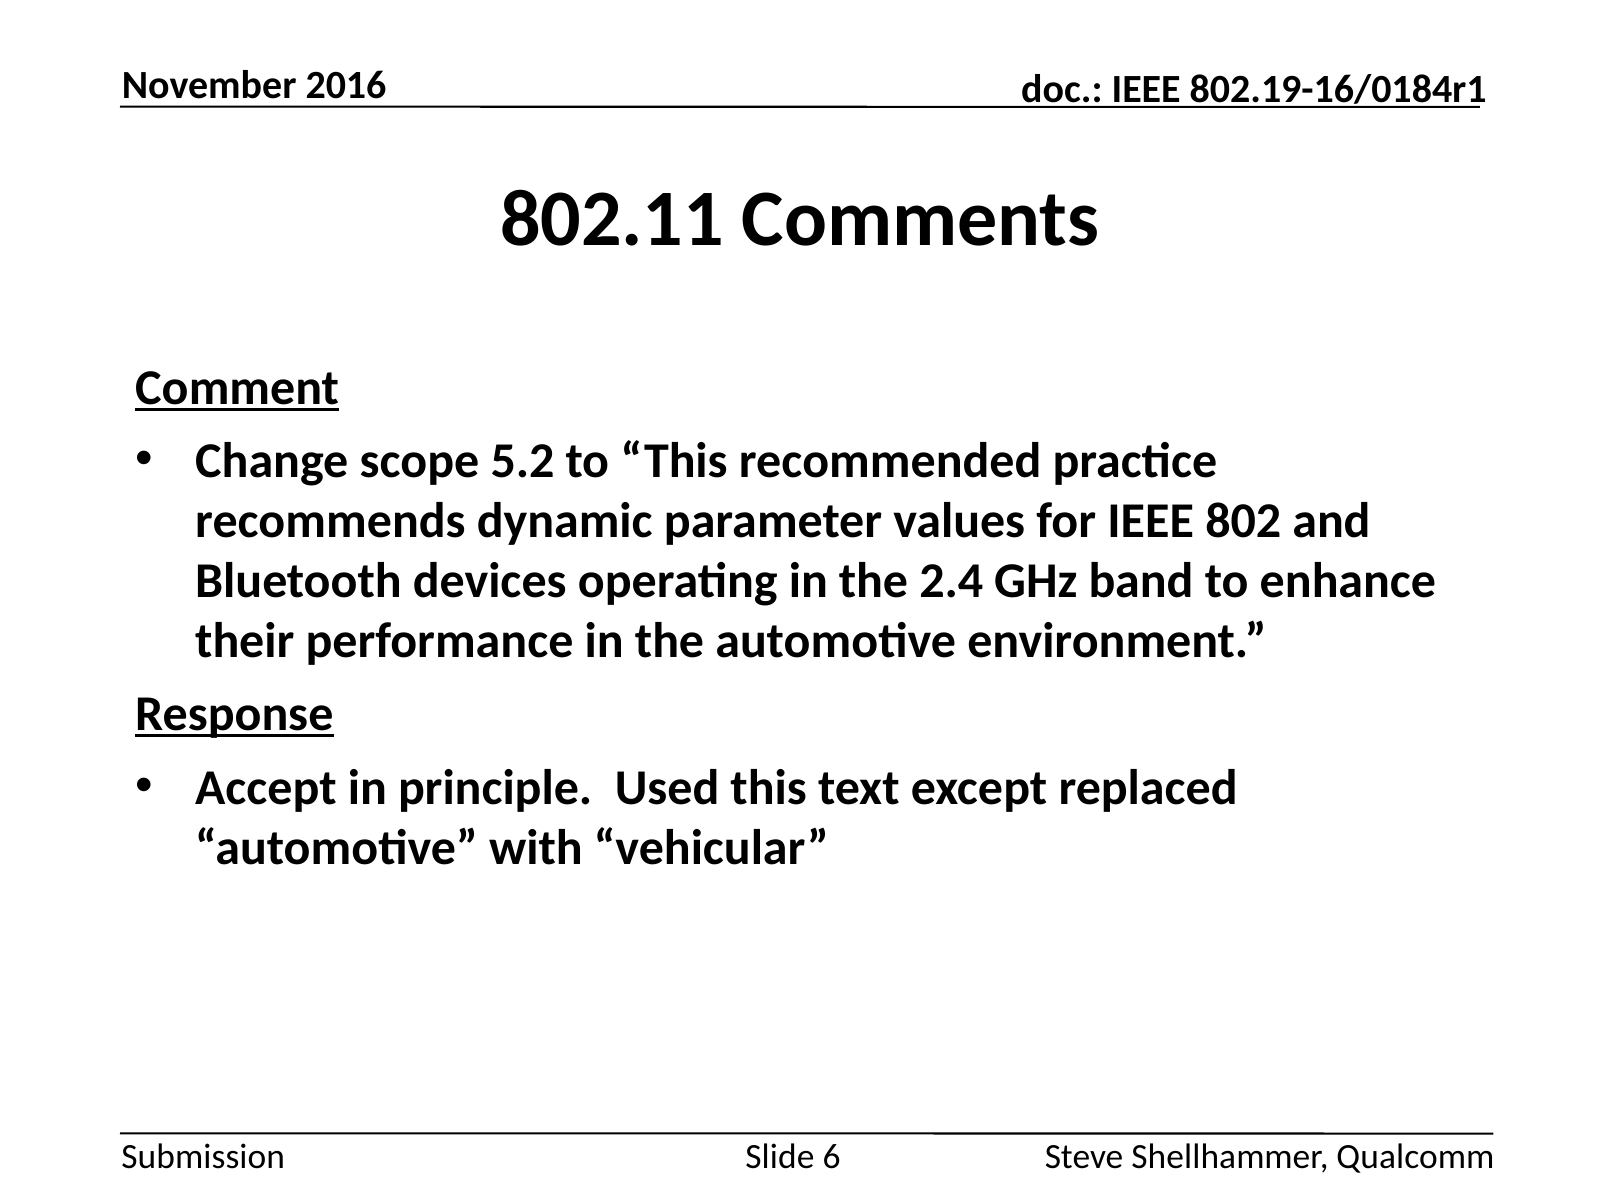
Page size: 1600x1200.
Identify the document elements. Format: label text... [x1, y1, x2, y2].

list Comment Change scope 5.2 to “This recommended practice recommends dynamic parameter values for IEEE 802 and Bluetooth devices operating in the 2.4 GHz band to enhance their performance in the automotive environment.” Response Accept in principle. Used this text except replaced “automotive” with “vehicular” [119, 346, 1480, 1067]
title 802.11 Comments [119, 119, 1480, 307]
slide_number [121, 58, 451, 107]
footer Steve Shellhammer, Qualcomm [937, 1132, 1495, 1174]
slide_number Slide 6 [733, 1132, 854, 1197]
